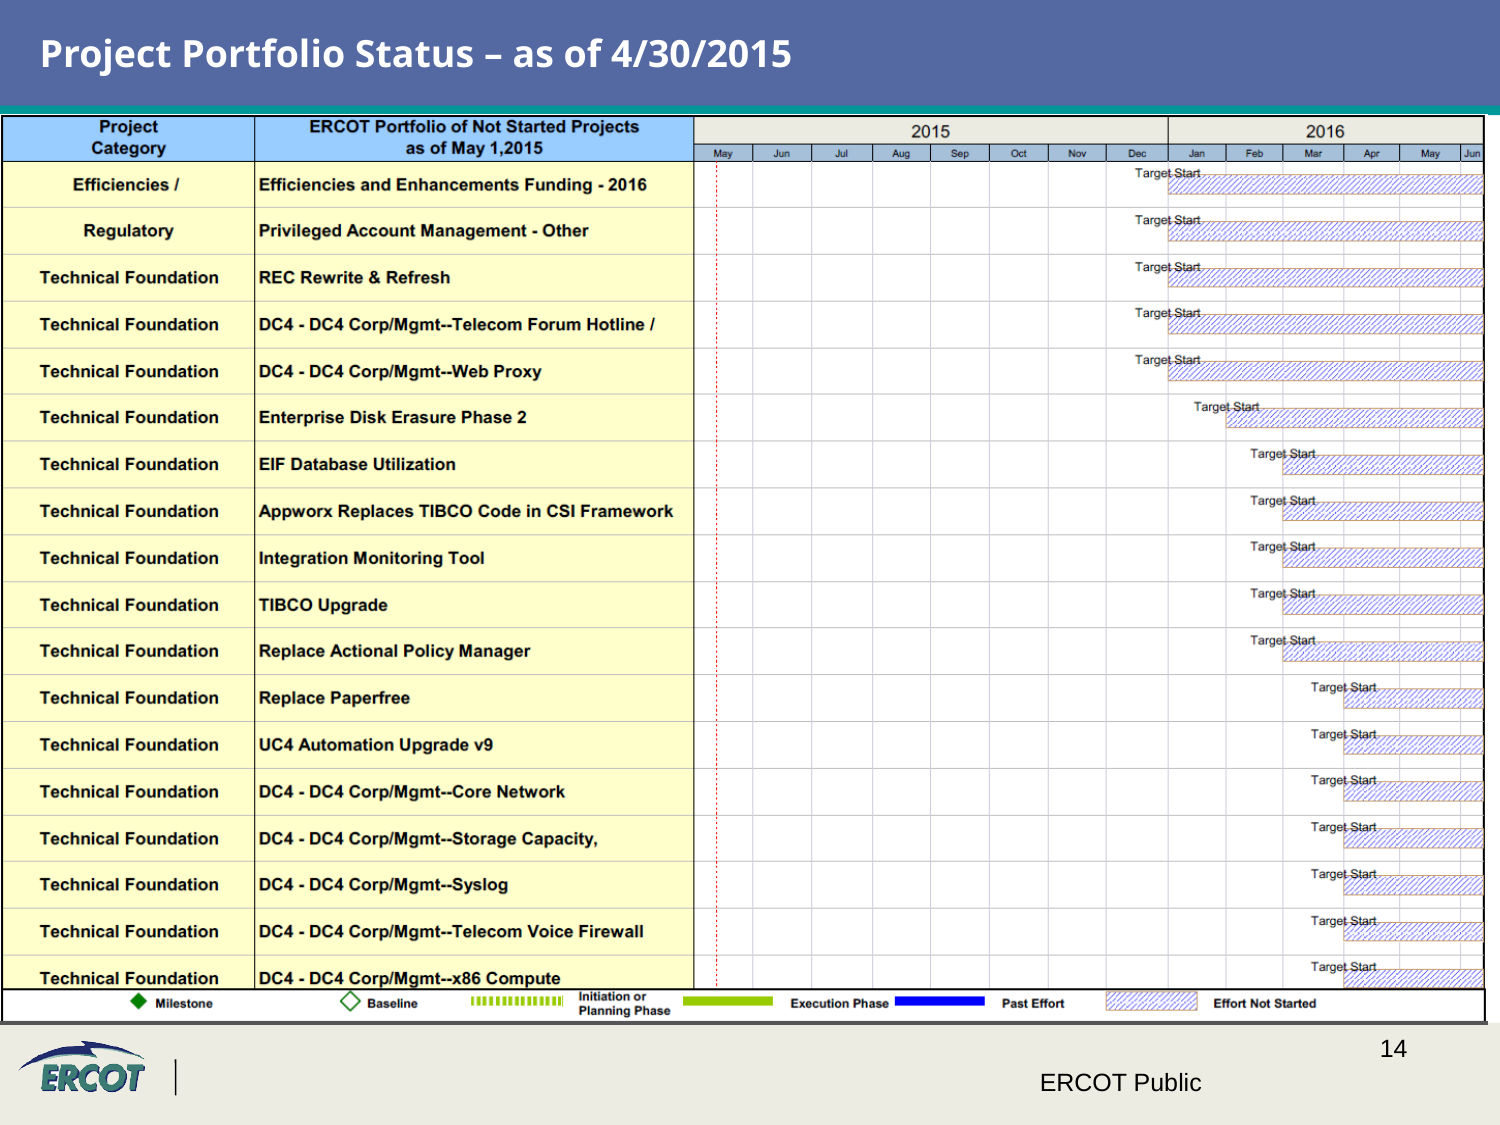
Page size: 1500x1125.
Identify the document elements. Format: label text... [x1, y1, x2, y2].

picture [10, 1031, 151, 1111]
footer ERCOT Public [1025, 1059, 1438, 1125]
picture [0, 114, 1488, 1026]
text_box [24, 22, 1450, 85]
text_box Project Portfolio Status – as of 4/30/2015 [24, 30, 1163, 106]
